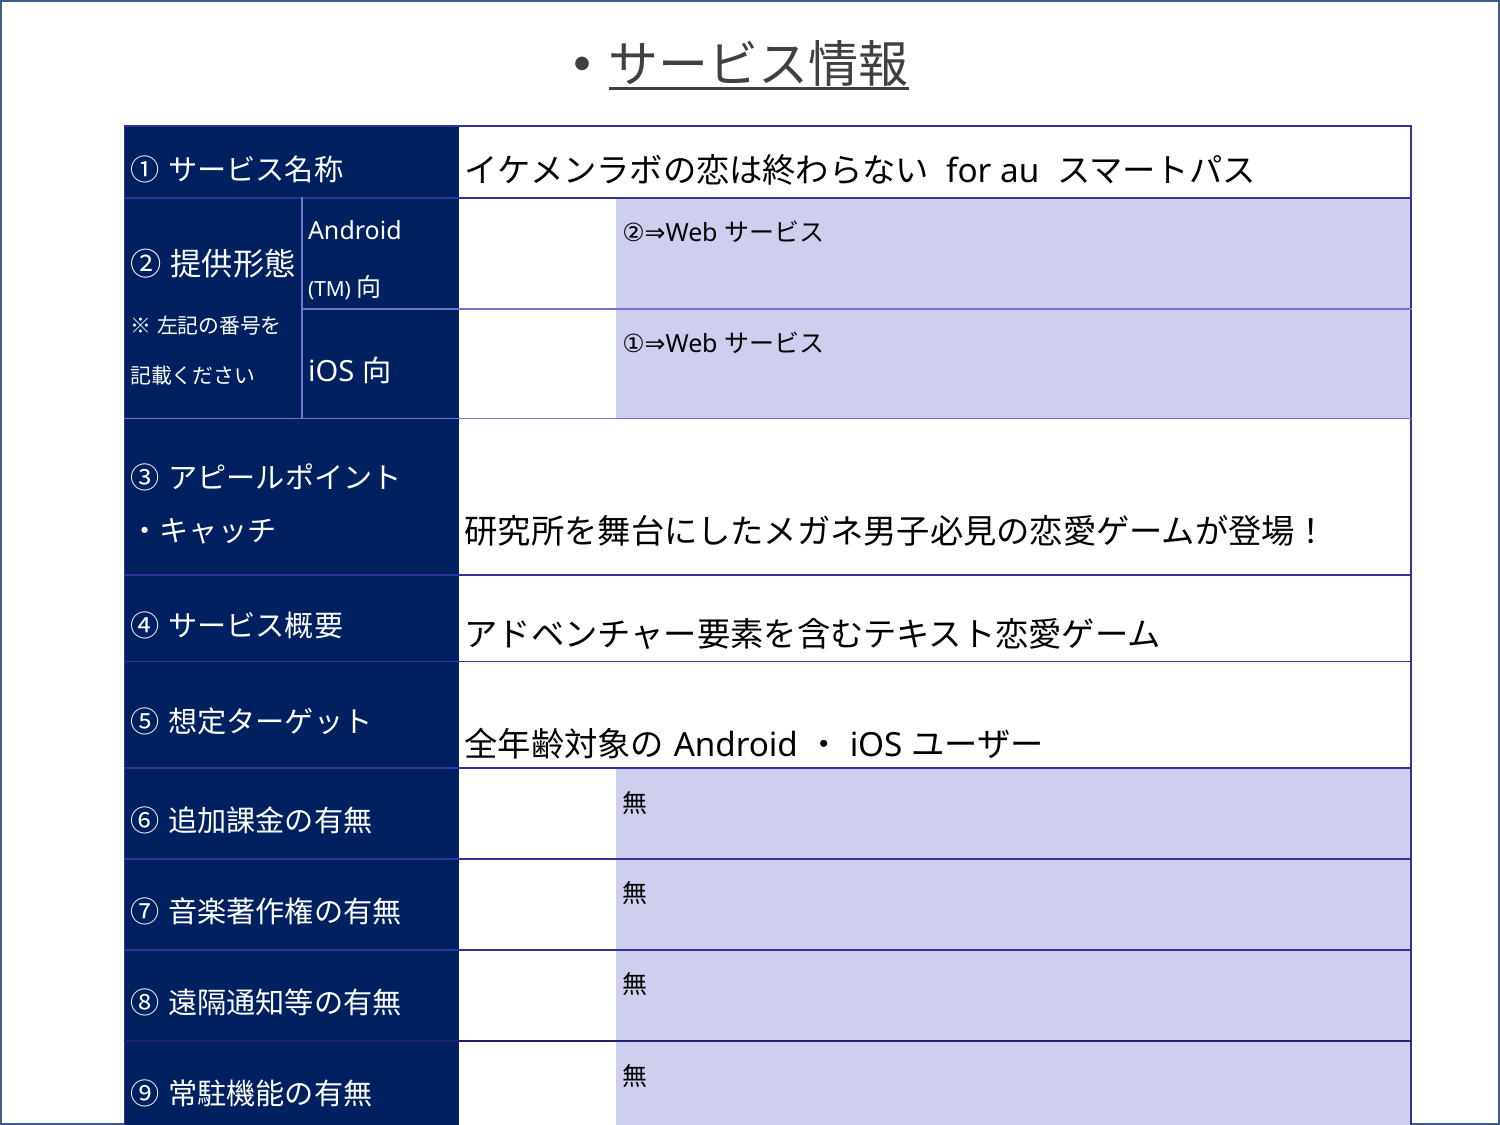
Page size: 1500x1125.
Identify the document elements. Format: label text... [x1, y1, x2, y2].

table_cell アドベンチャー要素を含むテキスト恋愛ゲーム [459, 576, 1410, 661]
table_cell 無 [616, 769, 1410, 858]
table_cell ④サービス概要 [125, 576, 459, 661]
table_cell ⑤想定ターゲット [125, 662, 459, 767]
table_cell Android (TM)向 [303, 199, 459, 308]
table_cell 全年齢対象のAndroid・iOSユーザー [459, 662, 1410, 767]
table_cell 無 [616, 860, 1410, 949]
table_cell [459, 310, 616, 418]
table_cell ⑦音楽著作権の有無 [125, 860, 459, 949]
table_cell [459, 769, 616, 858]
table_cell [459, 1042, 616, 1125]
table_cell iOS向 [303, 310, 459, 418]
table_cell 無 [616, 951, 1410, 1040]
table_cell ②⇒Webサービス [616, 199, 1410, 308]
table_cell 無 [616, 1042, 1410, 1125]
table_cell ⑥追加課金の有無 [125, 769, 459, 858]
table_cell ②提供形態 ※左記の番号を記載ください [125, 199, 301, 418]
text_box [0, 0, 1500, 1125]
table_header イケメンラボの恋は終わらない for au スマートパス [459, 127, 1410, 197]
text_box サービス情報 [324, 24, 1175, 85]
table_cell [459, 860, 616, 949]
table_cell 研究所を舞台にしたメガネ男子必見の恋愛ゲームが登場！ [459, 419, 1410, 574]
table_cell [459, 199, 616, 308]
table_cell ⑧遠隔通知等の有無 [125, 951, 459, 1040]
table_header ①サービス名称 [125, 127, 459, 197]
table_cell [459, 951, 616, 1040]
table_cell ③アピールポイント ・キャッチ [125, 419, 459, 574]
table_cell ①⇒Webサービス [616, 310, 1410, 418]
table_cell ⑨常駐機能の有無 [125, 1042, 459, 1125]
